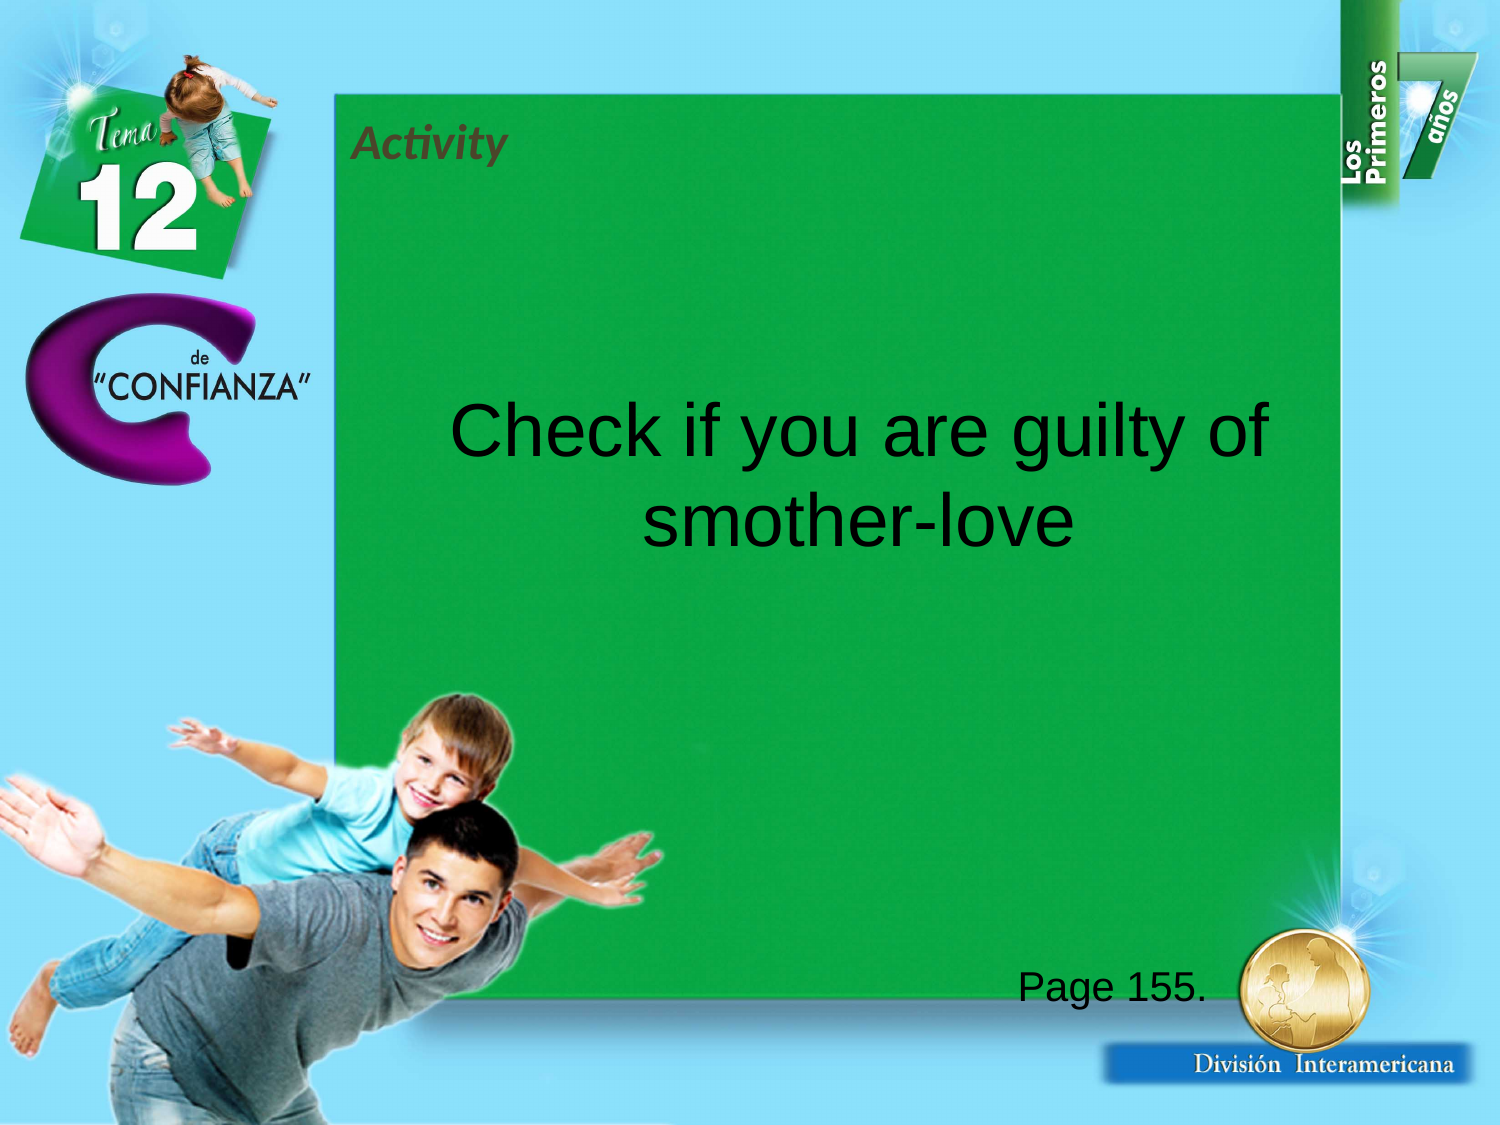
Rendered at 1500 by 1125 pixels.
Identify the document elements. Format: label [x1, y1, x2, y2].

picture [0, 0, 1500, 1125]
text_box [336, 101, 1329, 1019]
